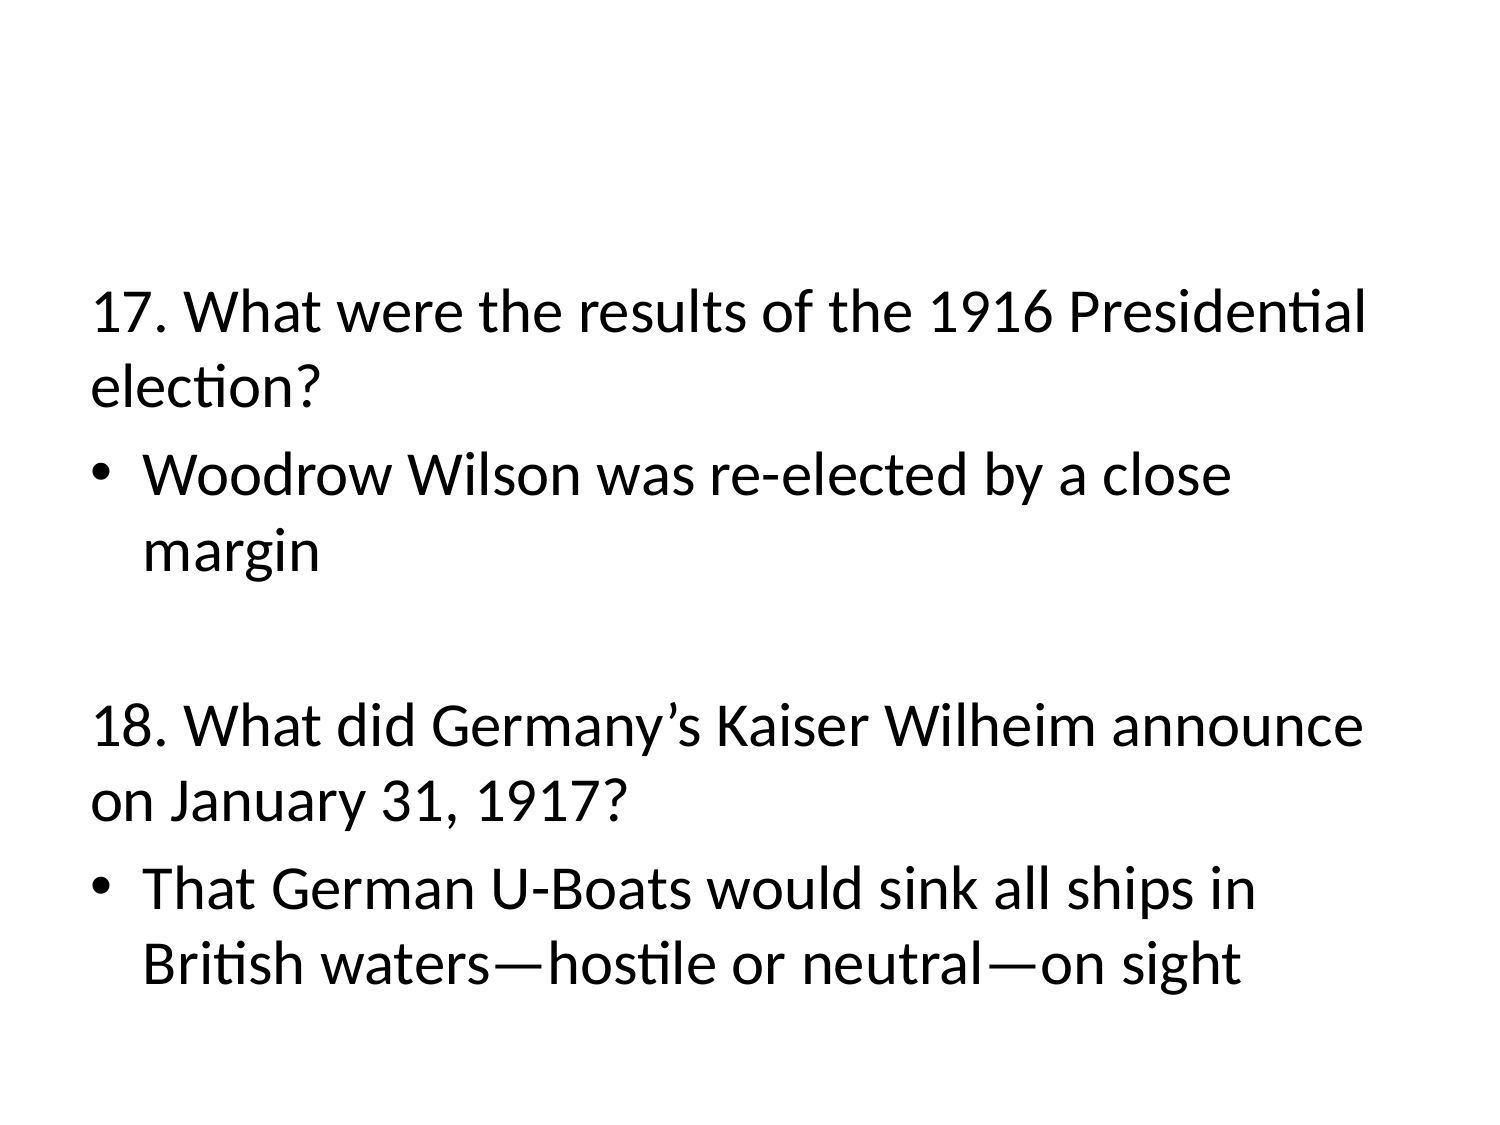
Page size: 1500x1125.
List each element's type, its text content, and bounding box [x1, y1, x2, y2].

list 17. What were the results of the 1916 Presidential election? Woodrow Wilson was re-elected by a close margin 18. What did Germany’s Kaiser Wilheim announce on January 31, 1917? That German U-Boats would sink all ships in British waters—hostile or neutral—on sight [75, 262, 1425, 1005]
